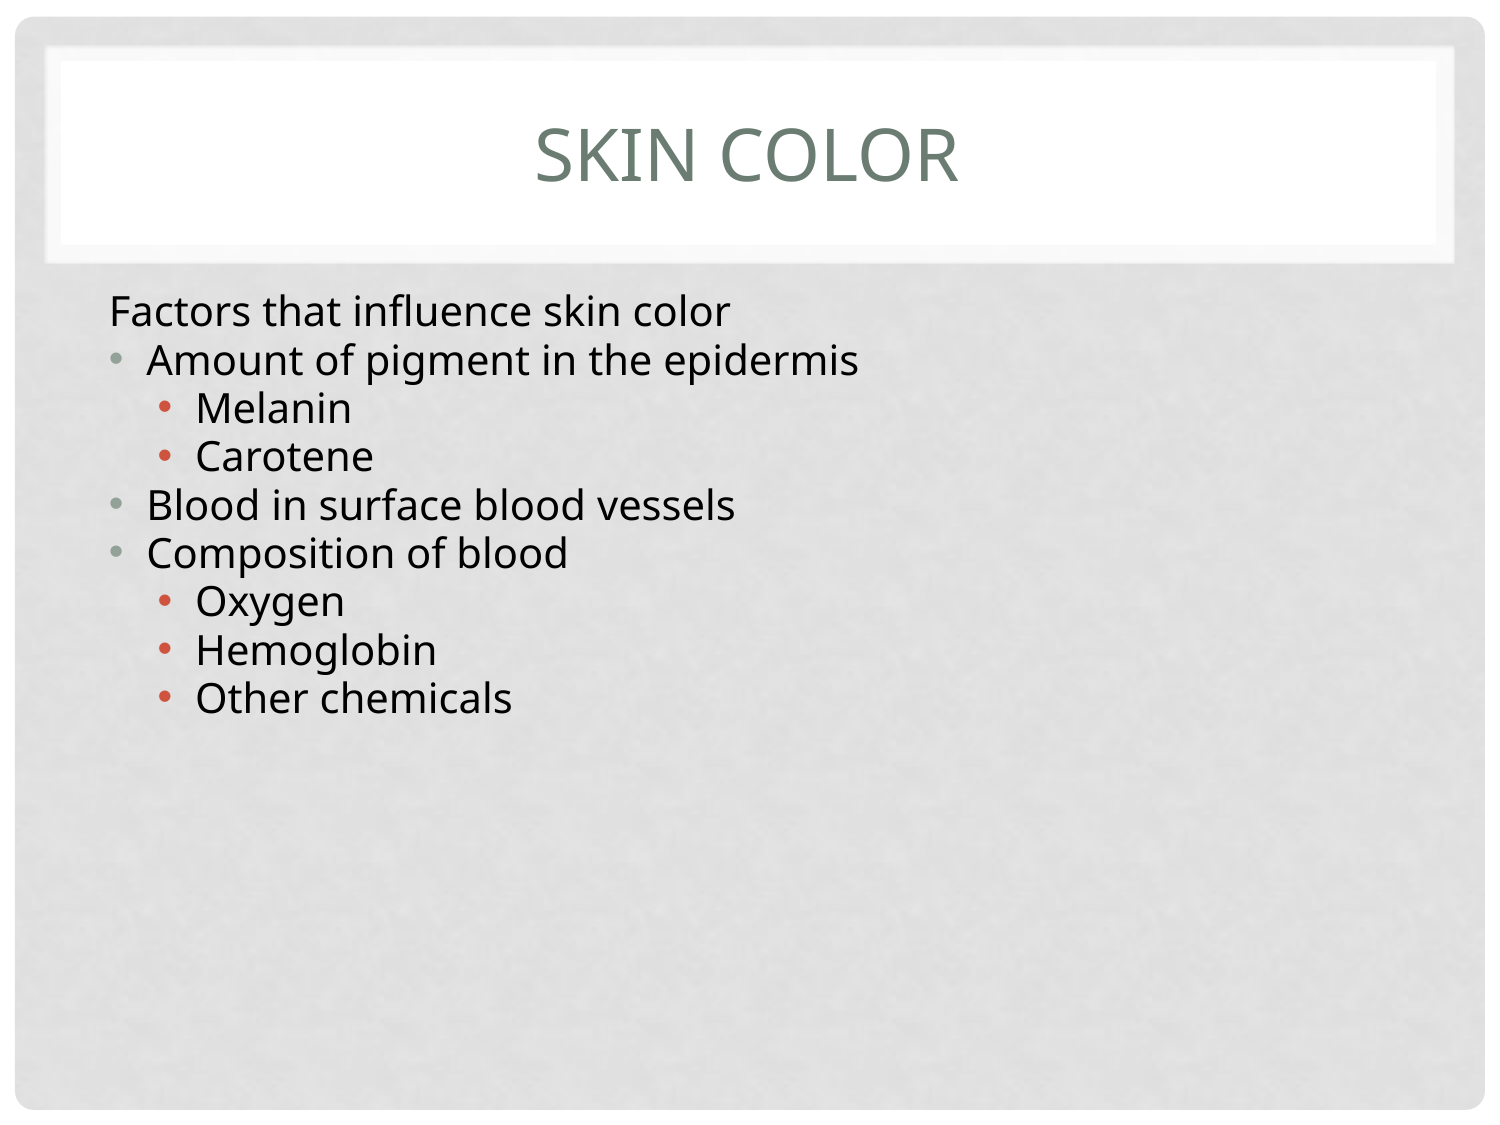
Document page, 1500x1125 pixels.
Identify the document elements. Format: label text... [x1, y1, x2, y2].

list Factors that influence skin color Amount of pigment in the epidermis Melanin Carotene Blood in surface blood vessels Composition of blood Oxygen Hemoglobin Other chemicals [75, 287, 1425, 1005]
title Skin color [69, 66, 1425, 238]
